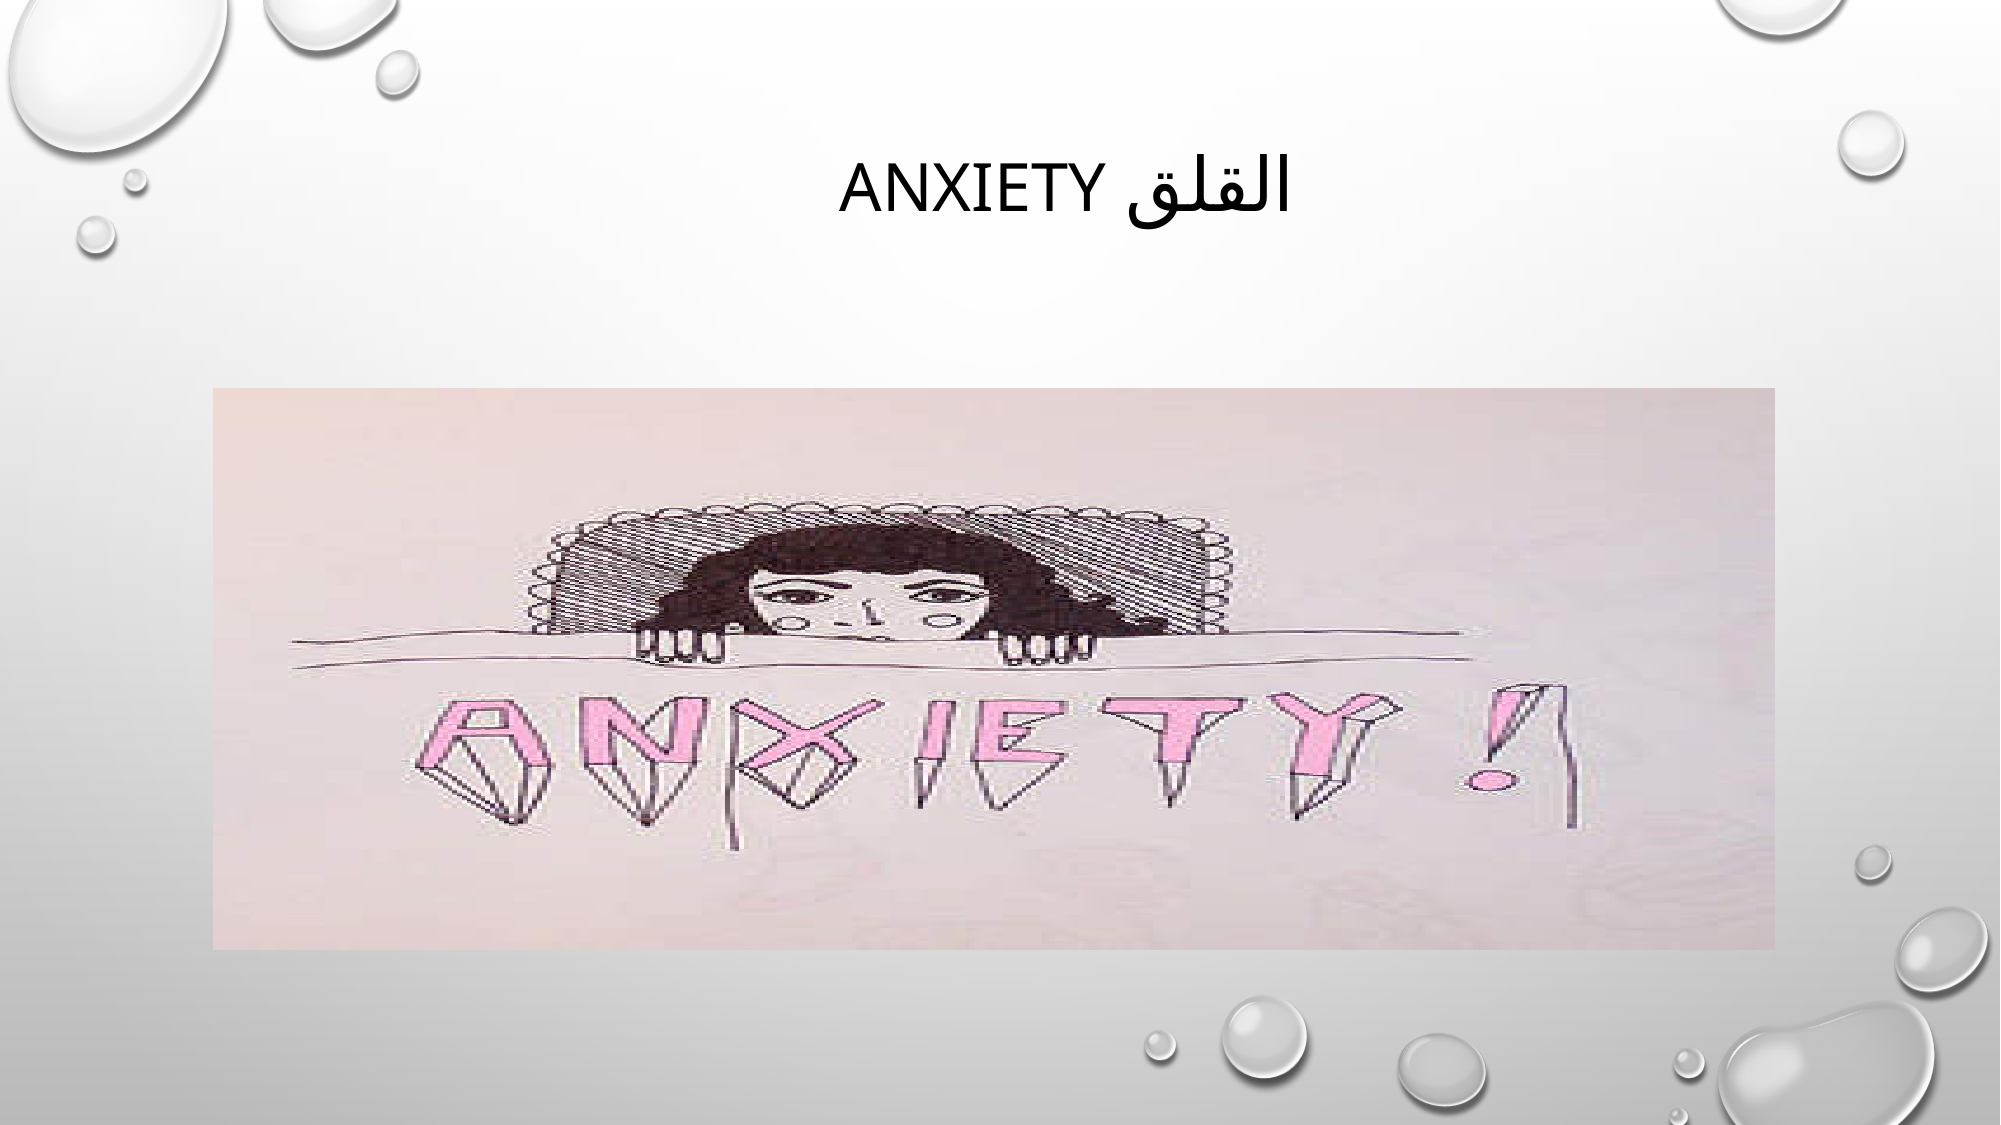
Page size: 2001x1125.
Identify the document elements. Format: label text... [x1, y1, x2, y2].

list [213, 387, 1775, 951]
title القلق Anxiety [149, 101, 1851, 364]
picture [0, 0, 2000, 1125]
